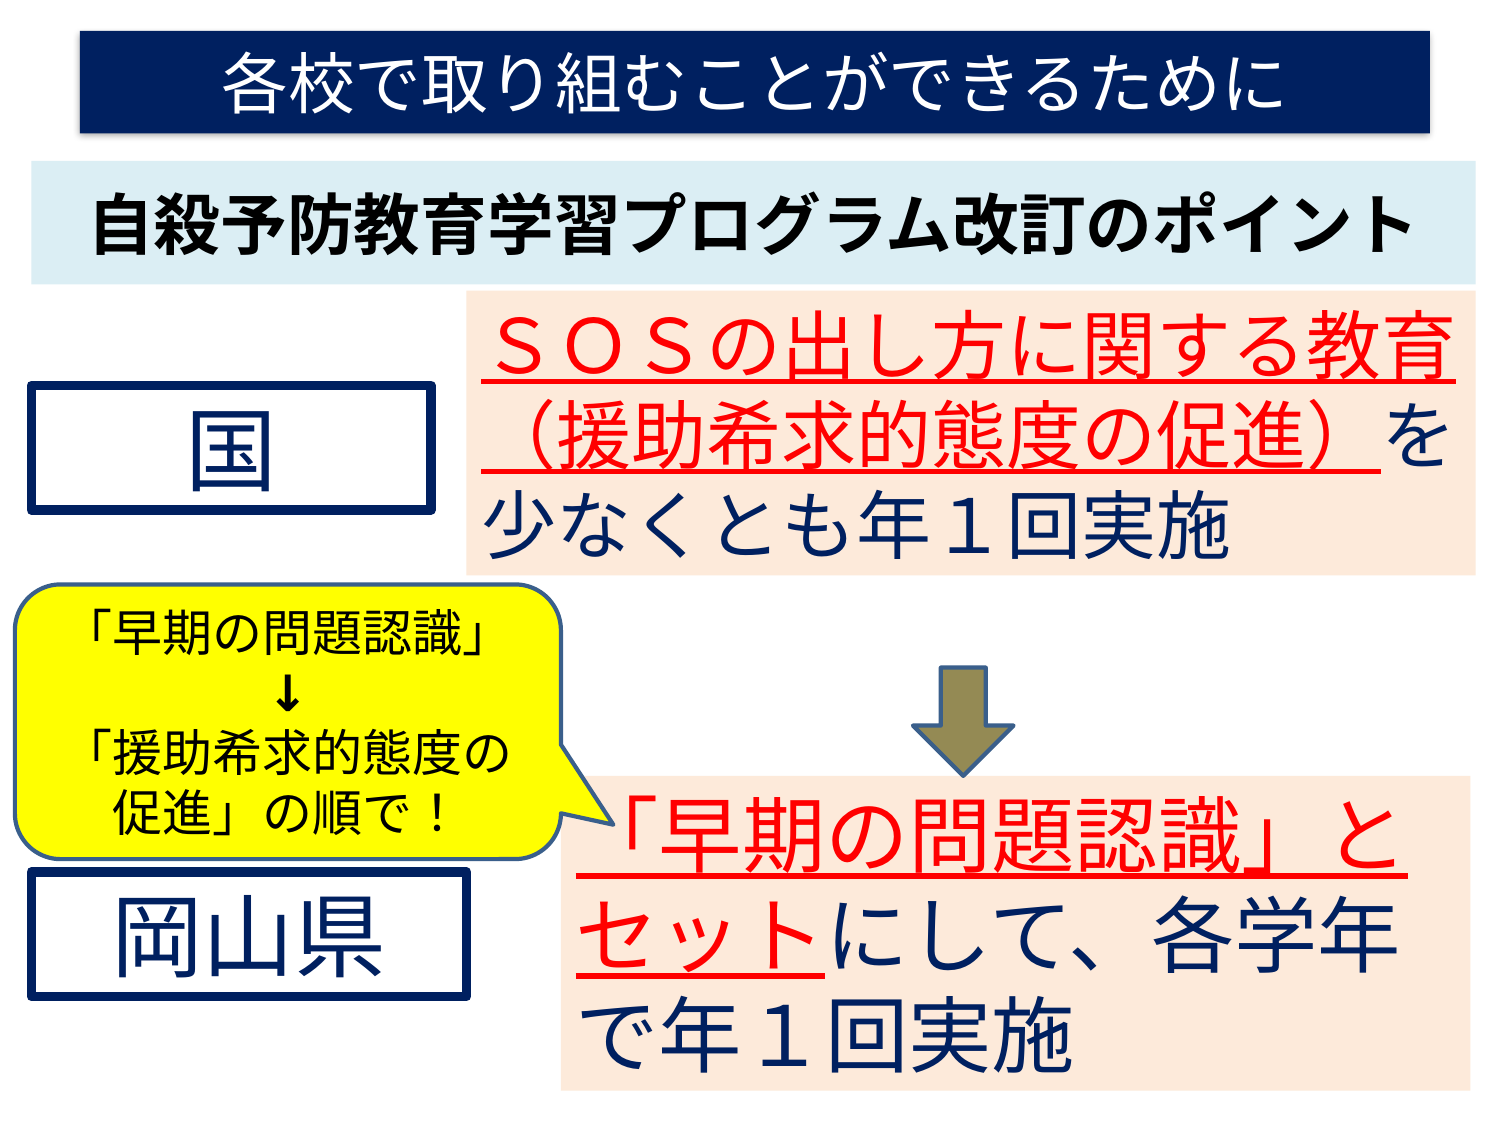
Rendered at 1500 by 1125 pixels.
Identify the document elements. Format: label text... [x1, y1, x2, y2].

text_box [31, 290, 1476, 579]
title 自殺予防教育学習プログラム改訂のポイント [31, 160, 1476, 285]
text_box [31, 667, 1471, 1095]
text_box 各校で取り組むことができるために [79, 30, 1431, 134]
text_box 「早期の問題認識」 ↓ 「援助希求的態度の促進」の順で！ [12, 588, 564, 847]
